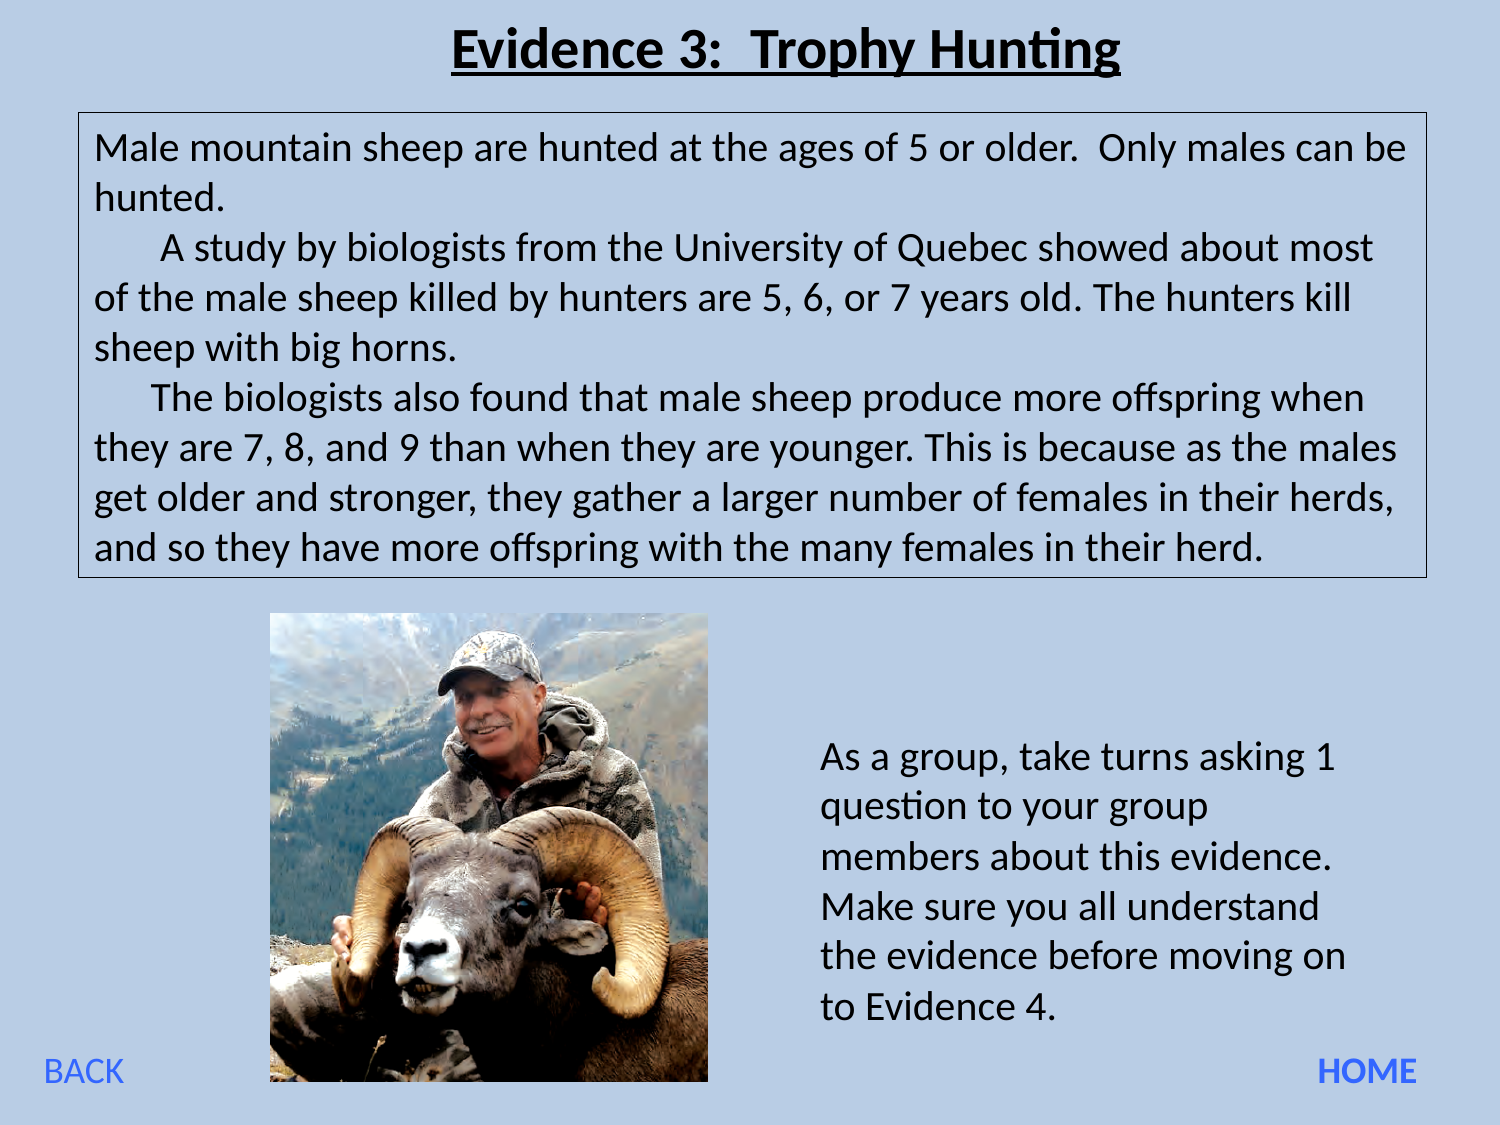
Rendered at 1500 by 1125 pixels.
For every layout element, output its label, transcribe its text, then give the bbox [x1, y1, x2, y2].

text_box Evidence 3: Trophy Hunting [436, 3, 1137, 88]
text_box Male mountain sheep are hunted at the ages of 5 or older. Only males can be hunted. A study by biologists from the University of Quebec showed about most of the male sheep killed by hunters are 5, 6, or 7 years old. The hunters kill sheep with big horns. The biologists also found that male sheep produce more offspring when they are 7, 8, and 9 than when they are younger. This is because as the males get older and stronger, they gather a larger number of females in their herds, and so they have more offspring with the many females in their herd. [78, 112, 1427, 578]
text_box BACK [28, 1038, 148, 1099]
picture [270, 612, 708, 1082]
text_box HOME [1302, 1038, 1471, 1099]
text_box As a group, take turns asking 1 question to your group members about this evidence. Make sure you all understand the evidence before moving on to Evidence 4. [805, 720, 1387, 1036]
